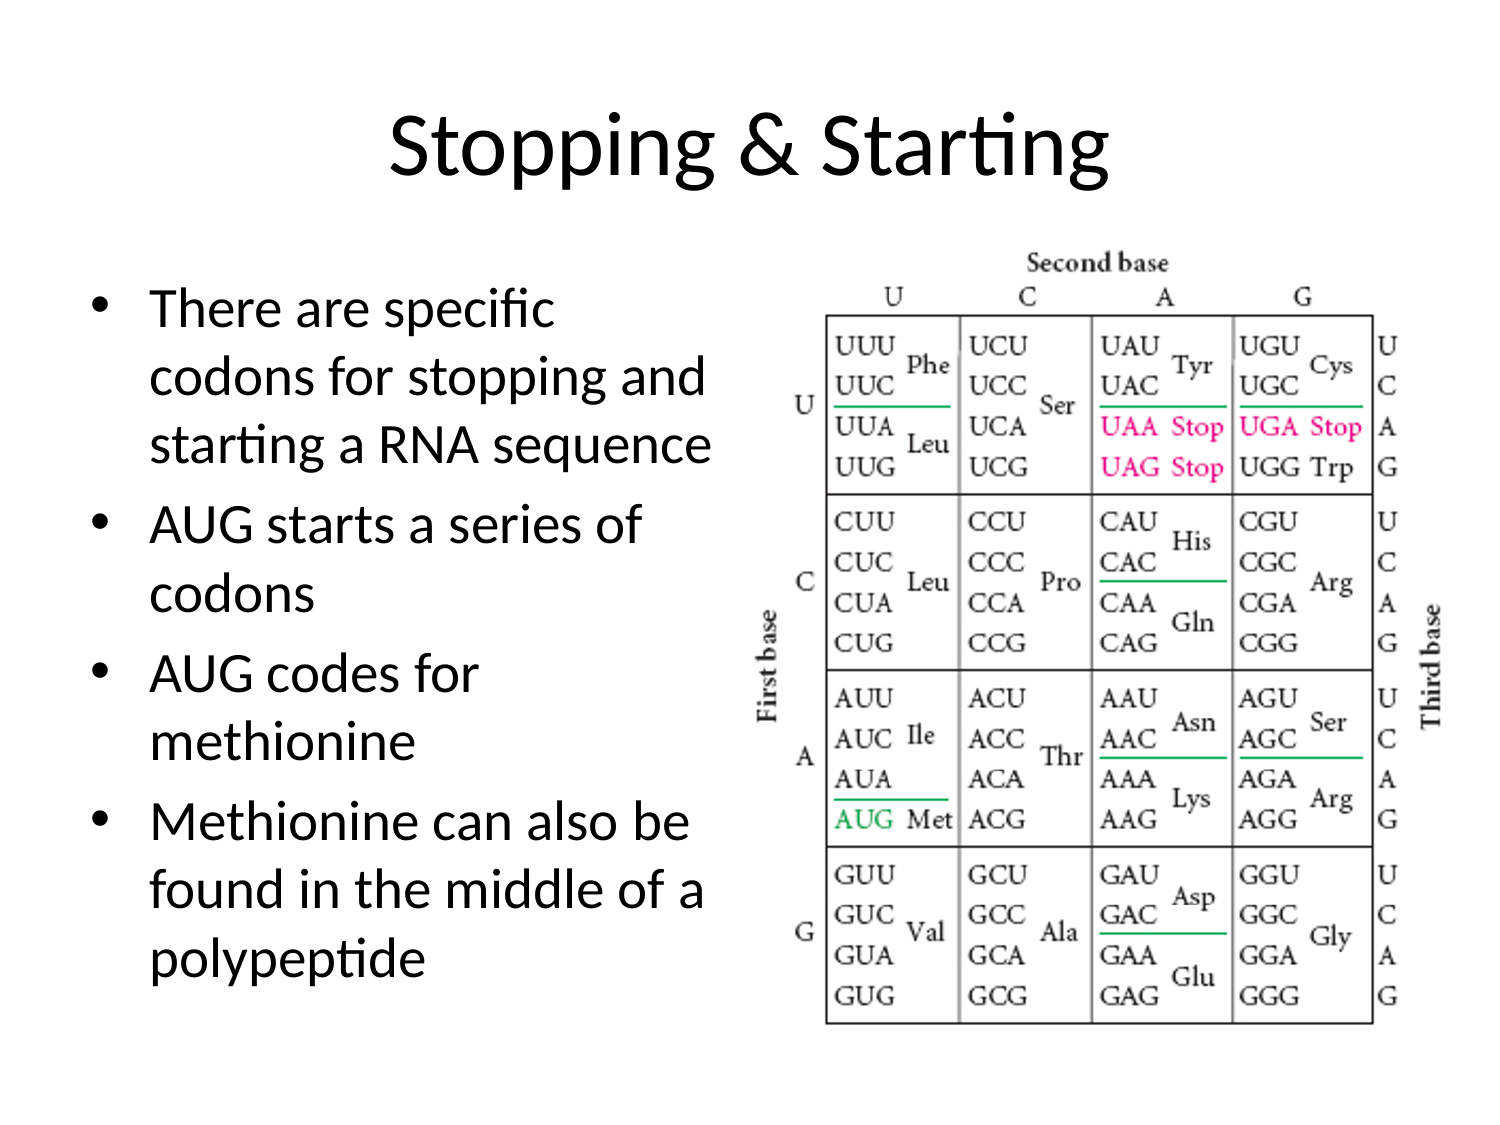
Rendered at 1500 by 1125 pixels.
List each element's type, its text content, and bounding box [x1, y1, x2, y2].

list There are specific codons for stopping and starting a RNA sequence AUG starts a series of codons AUG codes for methionine Methionine can also be found in the middle of a polypeptide [75, 262, 738, 1005]
picture [749, 237, 1445, 1038]
title Stopping & Starting [75, 45, 1425, 233]
